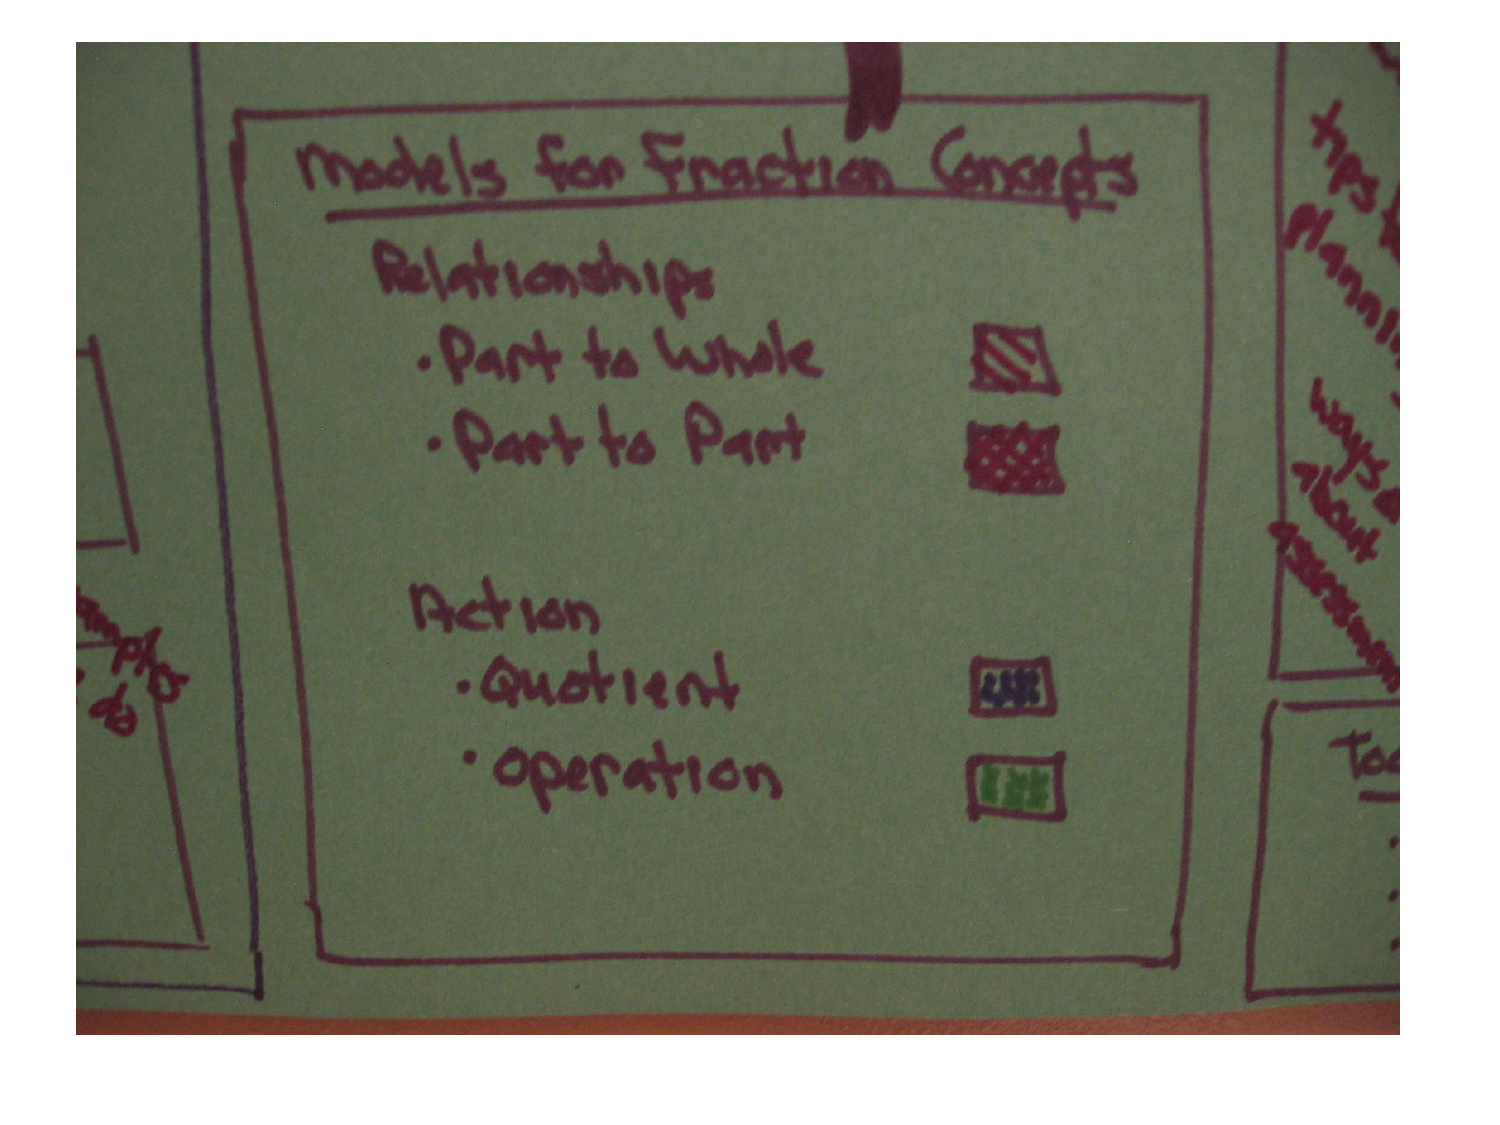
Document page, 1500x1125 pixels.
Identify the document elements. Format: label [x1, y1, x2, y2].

list [76, 42, 1400, 1036]
